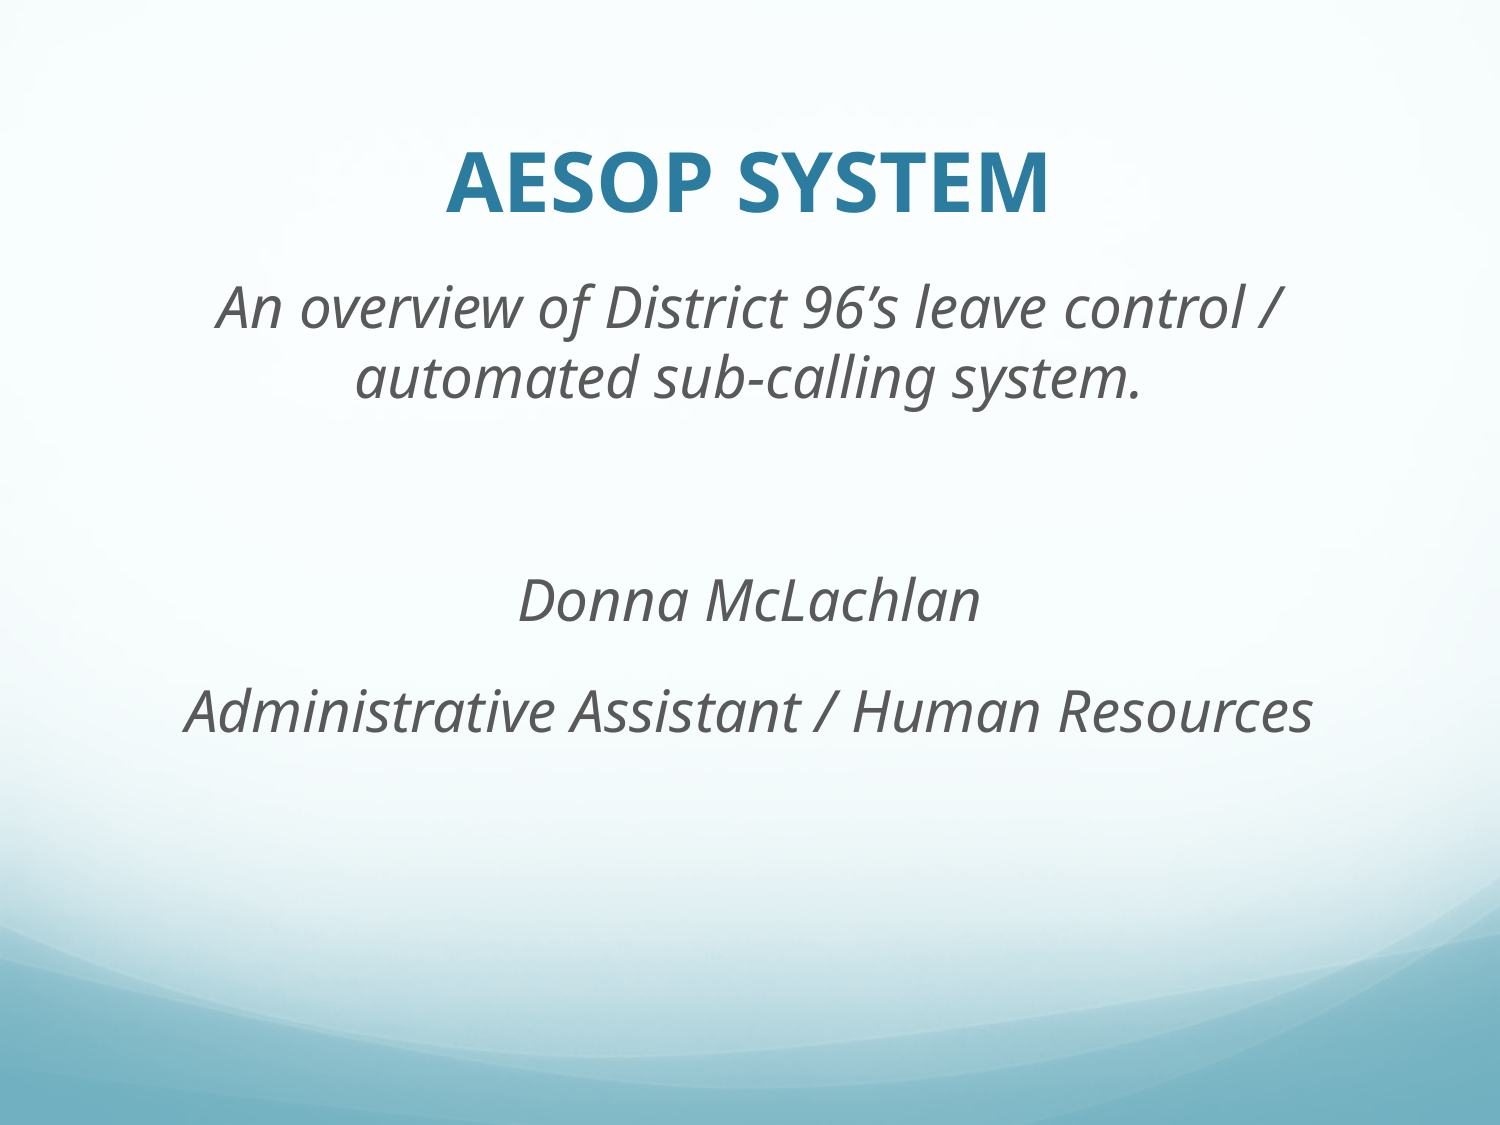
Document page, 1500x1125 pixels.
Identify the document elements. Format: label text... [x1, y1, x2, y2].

list An overview of District 96’s leave control / automated sub-calling system. Donna McLachlan Administrative Assistant / Human Resources [90, 262, 1410, 975]
title AESOP System [90, 17, 1410, 237]
